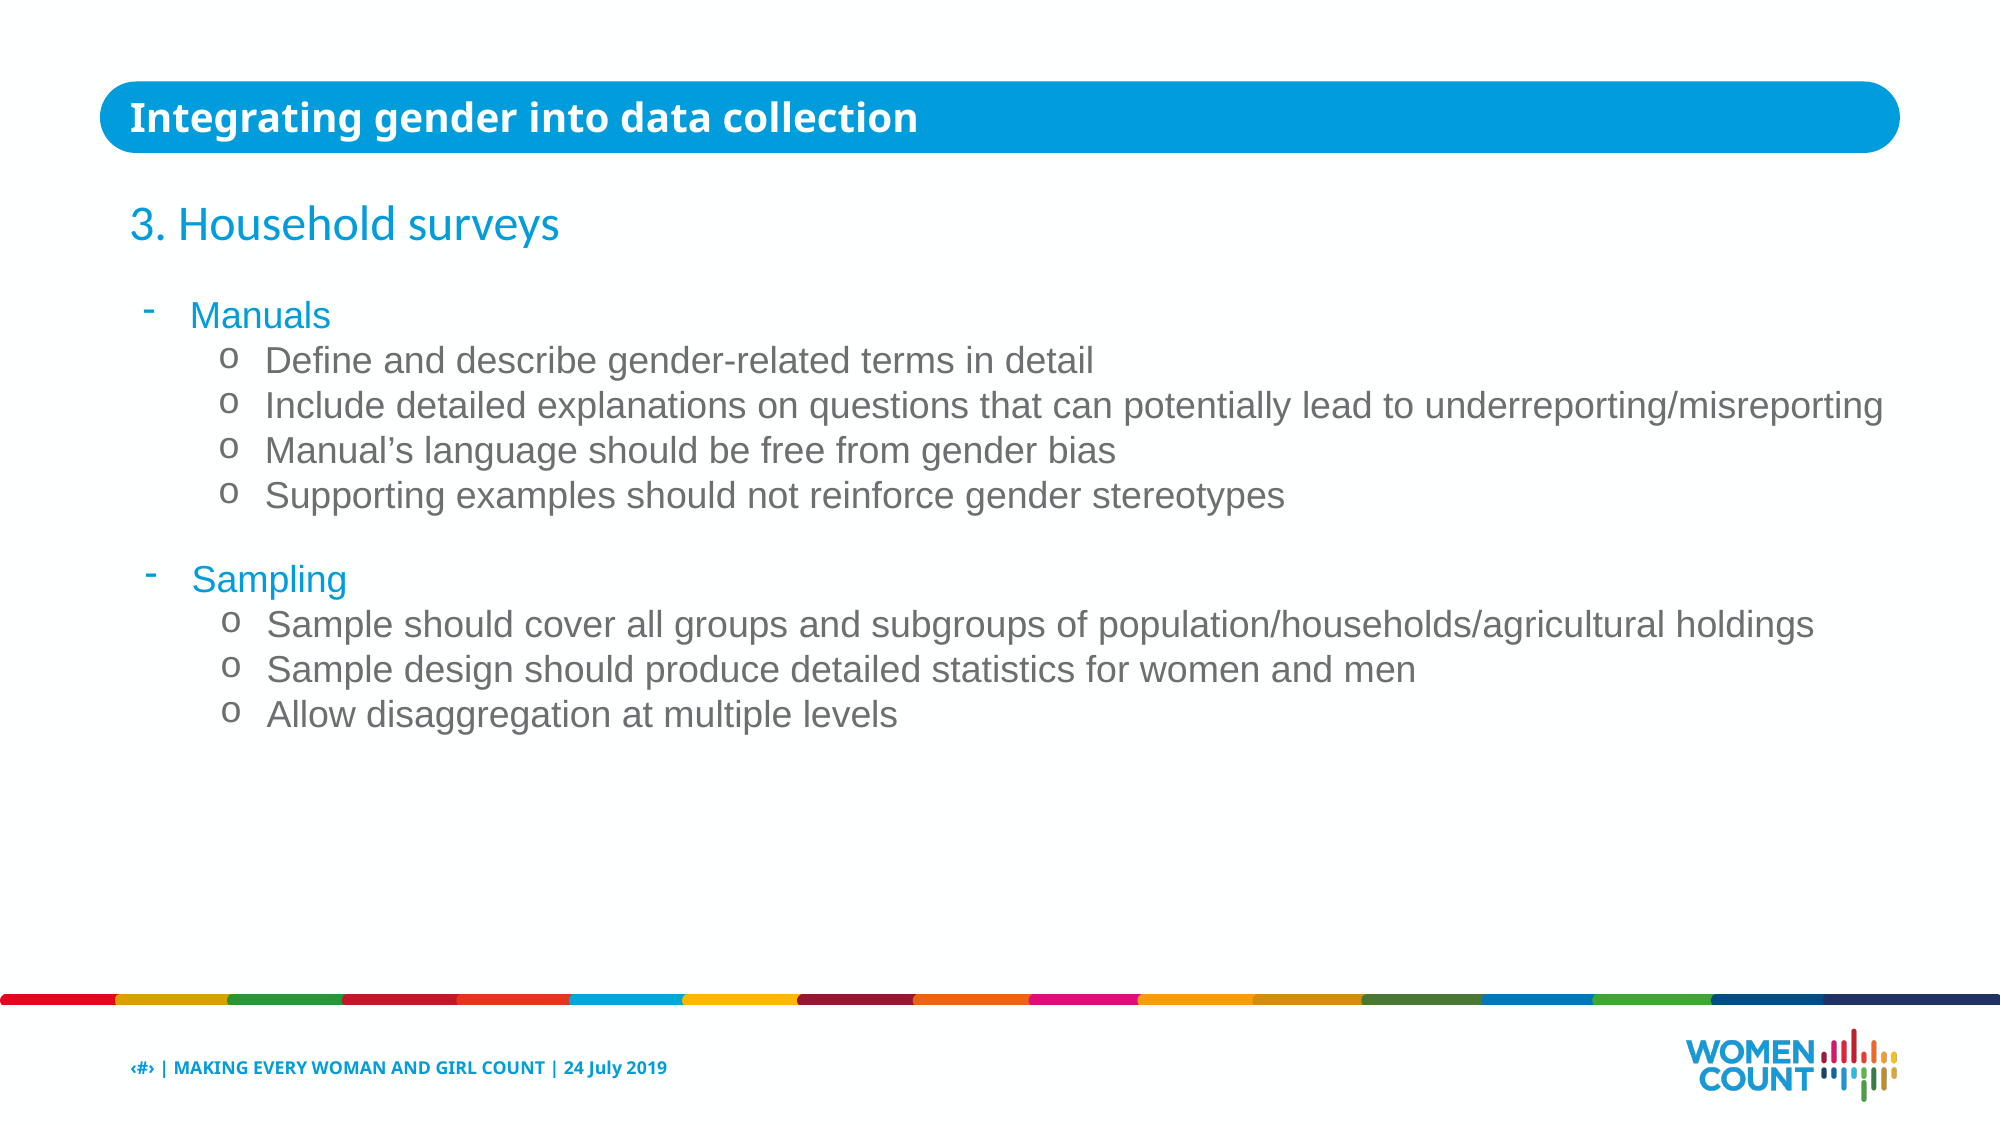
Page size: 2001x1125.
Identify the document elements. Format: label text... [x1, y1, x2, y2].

list Integrating gender into data collection [130, 92, 1872, 191]
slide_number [130, 1056, 1198, 1078]
text_box Sampling Sample should cover all groups and subgroups of population/households/agricultural holdings Sample design should produce detailed statistics for women and men Allow disaggregation at multiple levels [130, 548, 1912, 743]
list 3. Household surveys [129, 190, 1871, 252]
text_box Manuals Define and describe gender-related terms in detail Include detailed explanations on questions that can potentially lead to underreporting/misreporting Manual’s language should be free from gender bias Supporting examples should not reinforce gender stereotypes [128, 283, 1910, 569]
